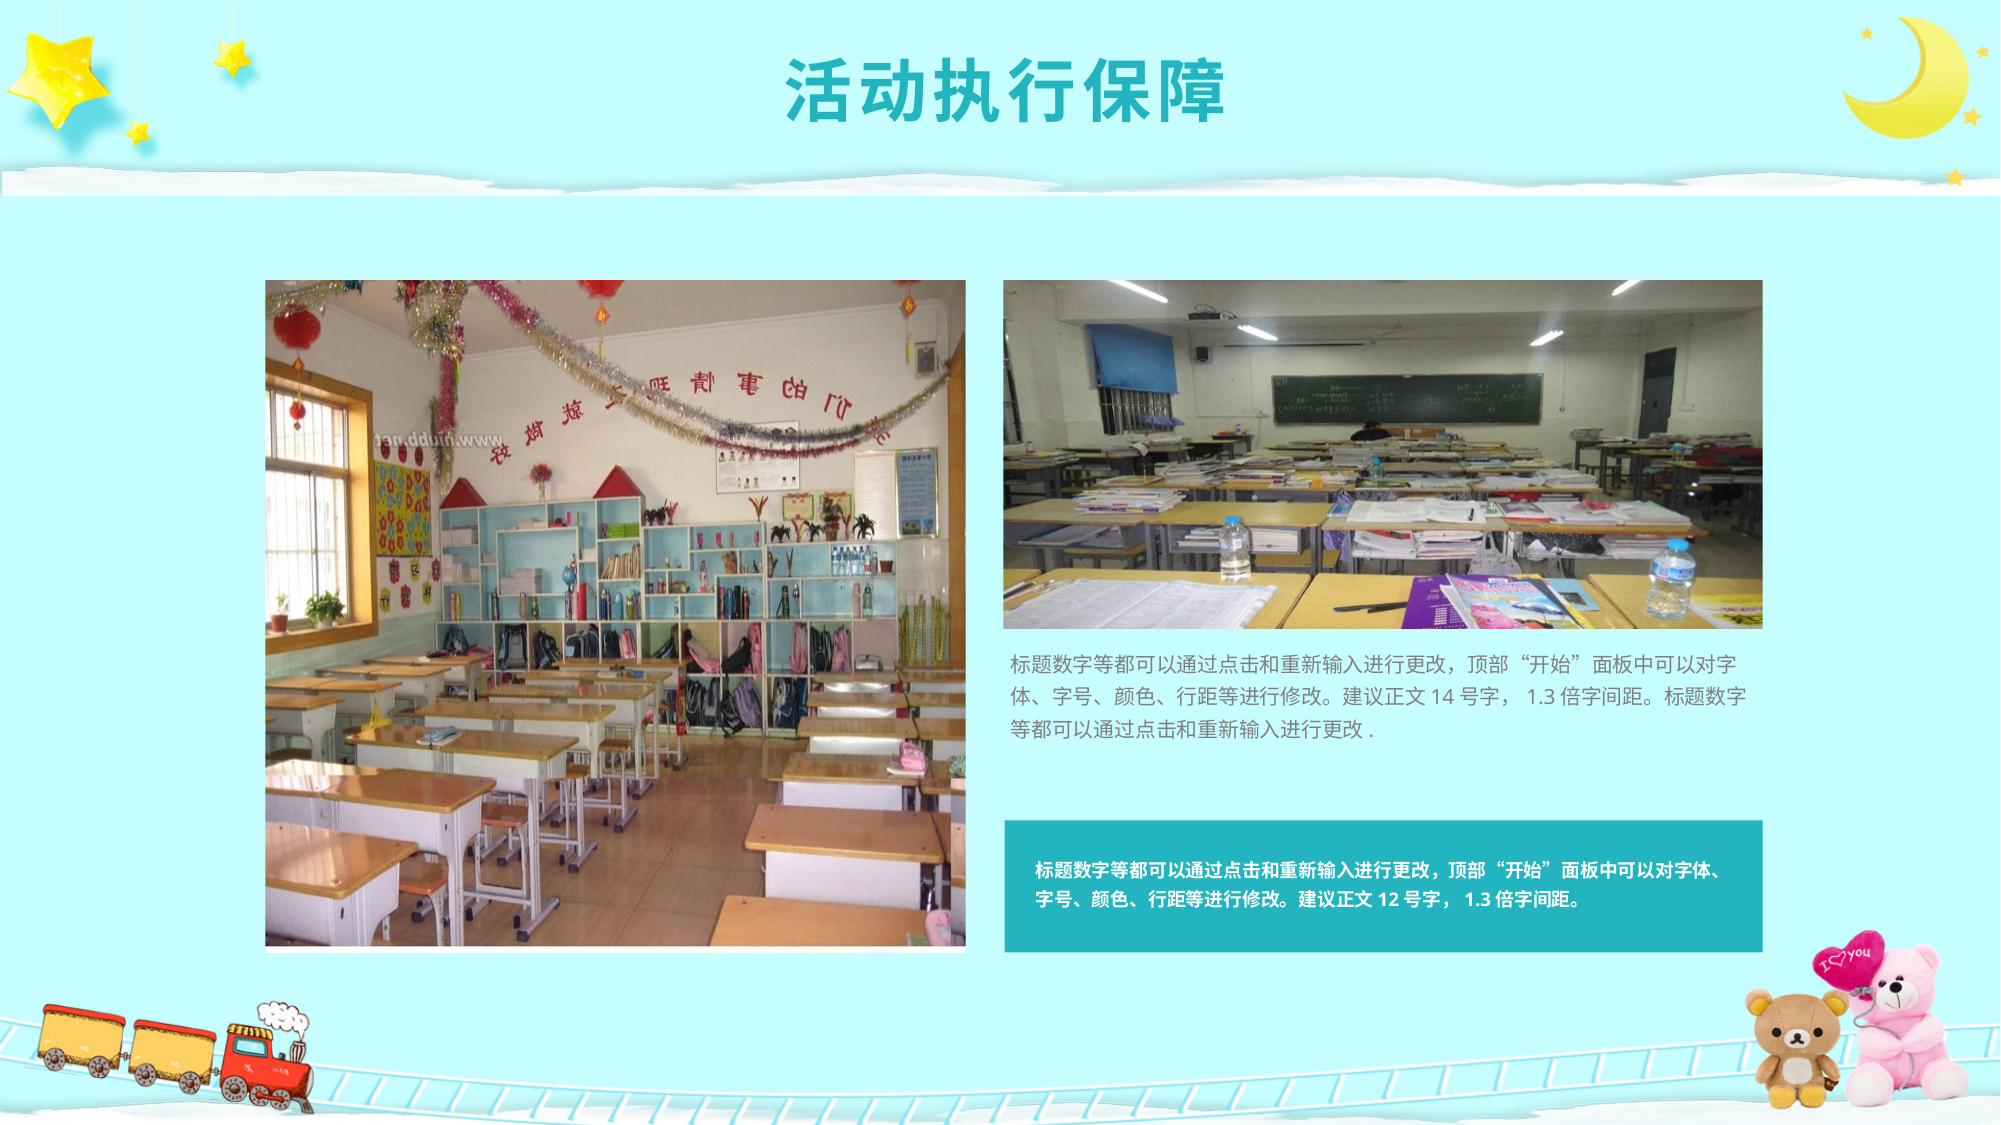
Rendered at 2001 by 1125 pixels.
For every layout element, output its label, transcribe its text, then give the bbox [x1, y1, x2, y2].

text_box [264, 280, 967, 954]
text_box [1004, 820, 1763, 953]
text_box 标题数字等都可以通过点击和重新输入进行更改，顶部“开始”面板中可以对字体、字号、颜色、行距等进行修改。建议正文14号字，1.3倍字间距。标题数字等都可以通过点击和重新输入进行更改. [995, 611, 1765, 814]
picture [0, 0, 2001, 1125]
text_box [1003, 280, 1763, 611]
text_box 活动执行保障 [759, 47, 1251, 130]
text_box 标题数字等都可以通过点击和重新输入进行更改，顶部“开始”面板中可以对字体、字号、颜色、行距等进行修改。建议正文12号字，1.3倍字间距。 [1020, 844, 1752, 918]
